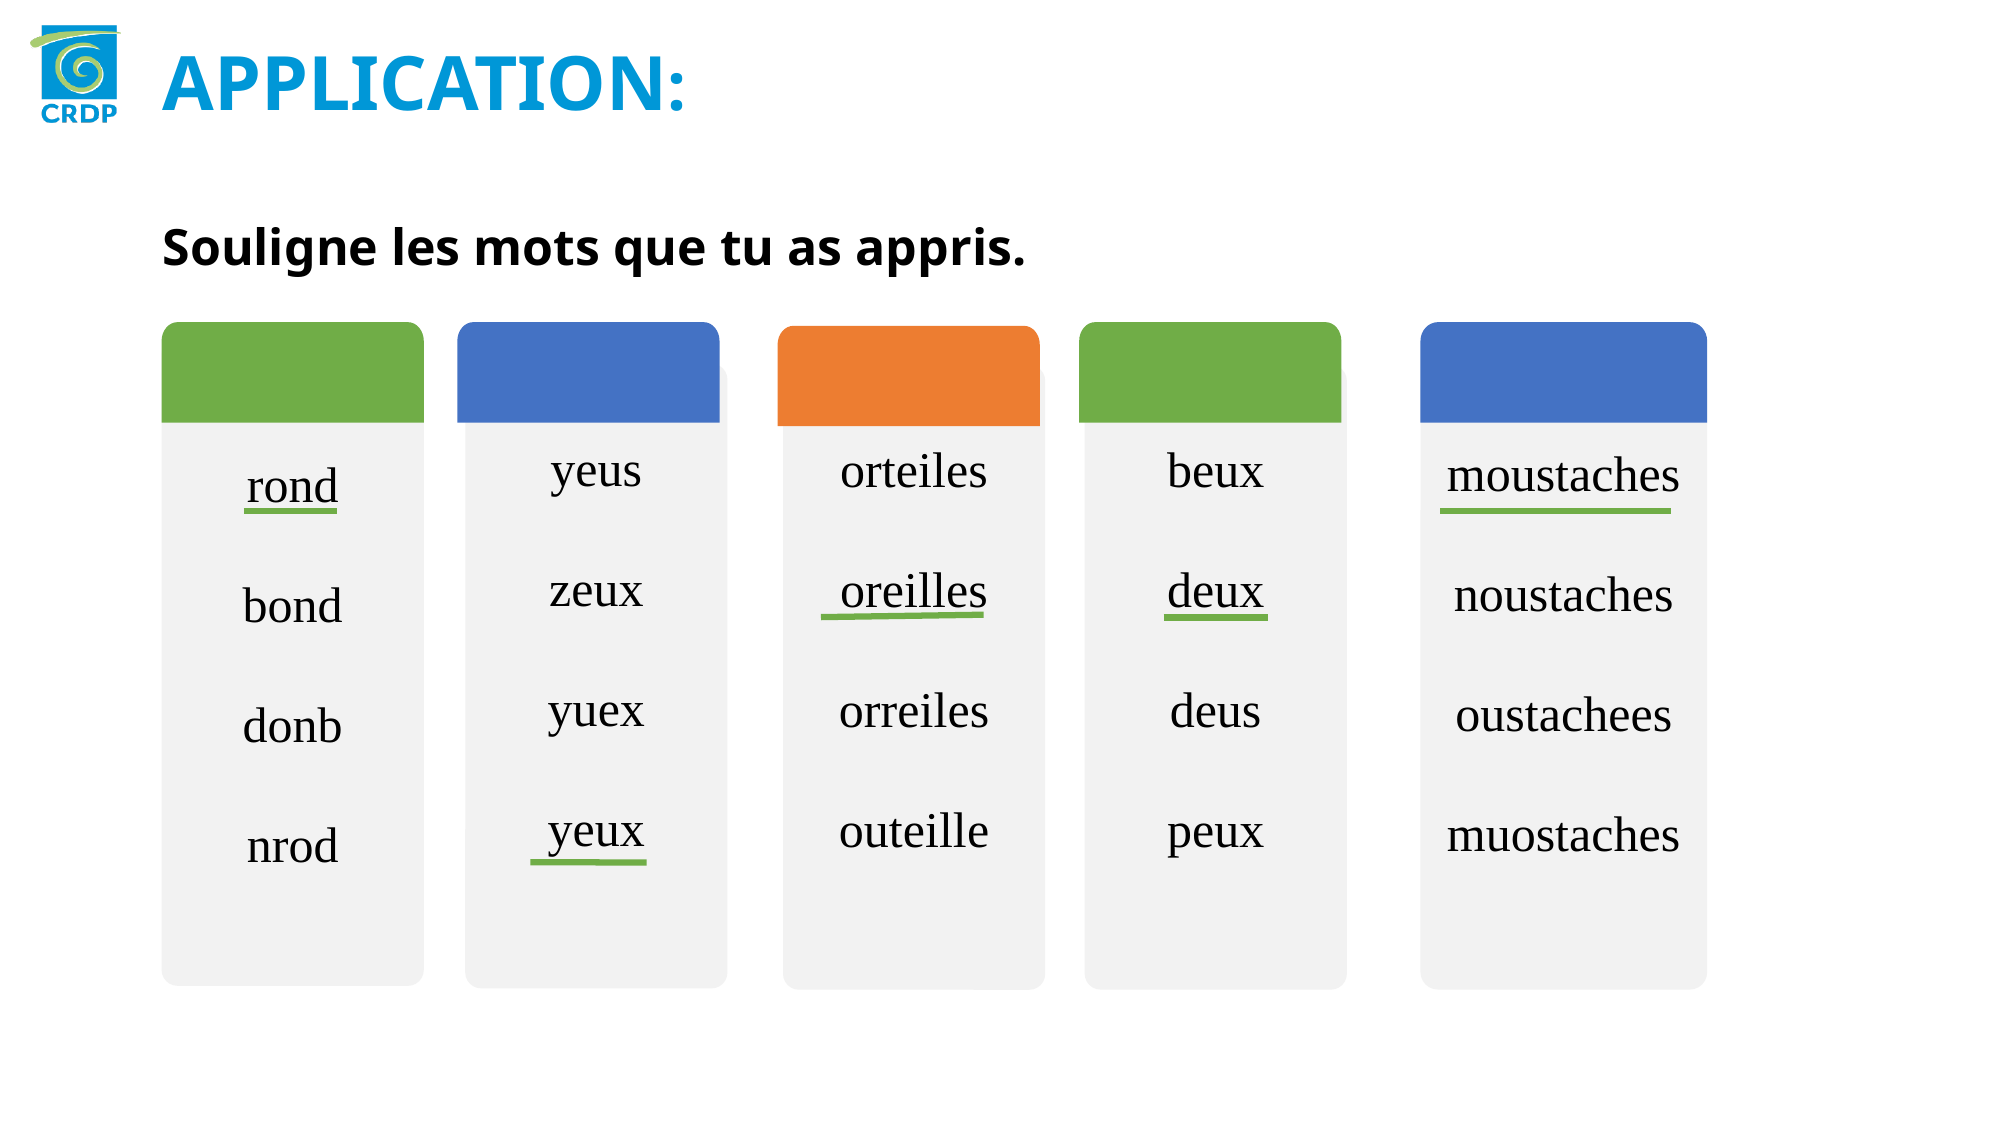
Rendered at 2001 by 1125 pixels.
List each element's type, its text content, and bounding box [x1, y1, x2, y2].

text_box APPLICATION: [147, 42, 1820, 119]
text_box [820, 614, 984, 618]
picture [30, 25, 121, 123]
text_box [457, 321, 728, 989]
text_box Souligne les mots que tu as appris. [147, 207, 1180, 283]
picture [86, 108, 94, 118]
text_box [777, 325, 1046, 990]
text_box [1079, 321, 1348, 990]
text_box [161, 321, 425, 987]
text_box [1420, 321, 1708, 990]
